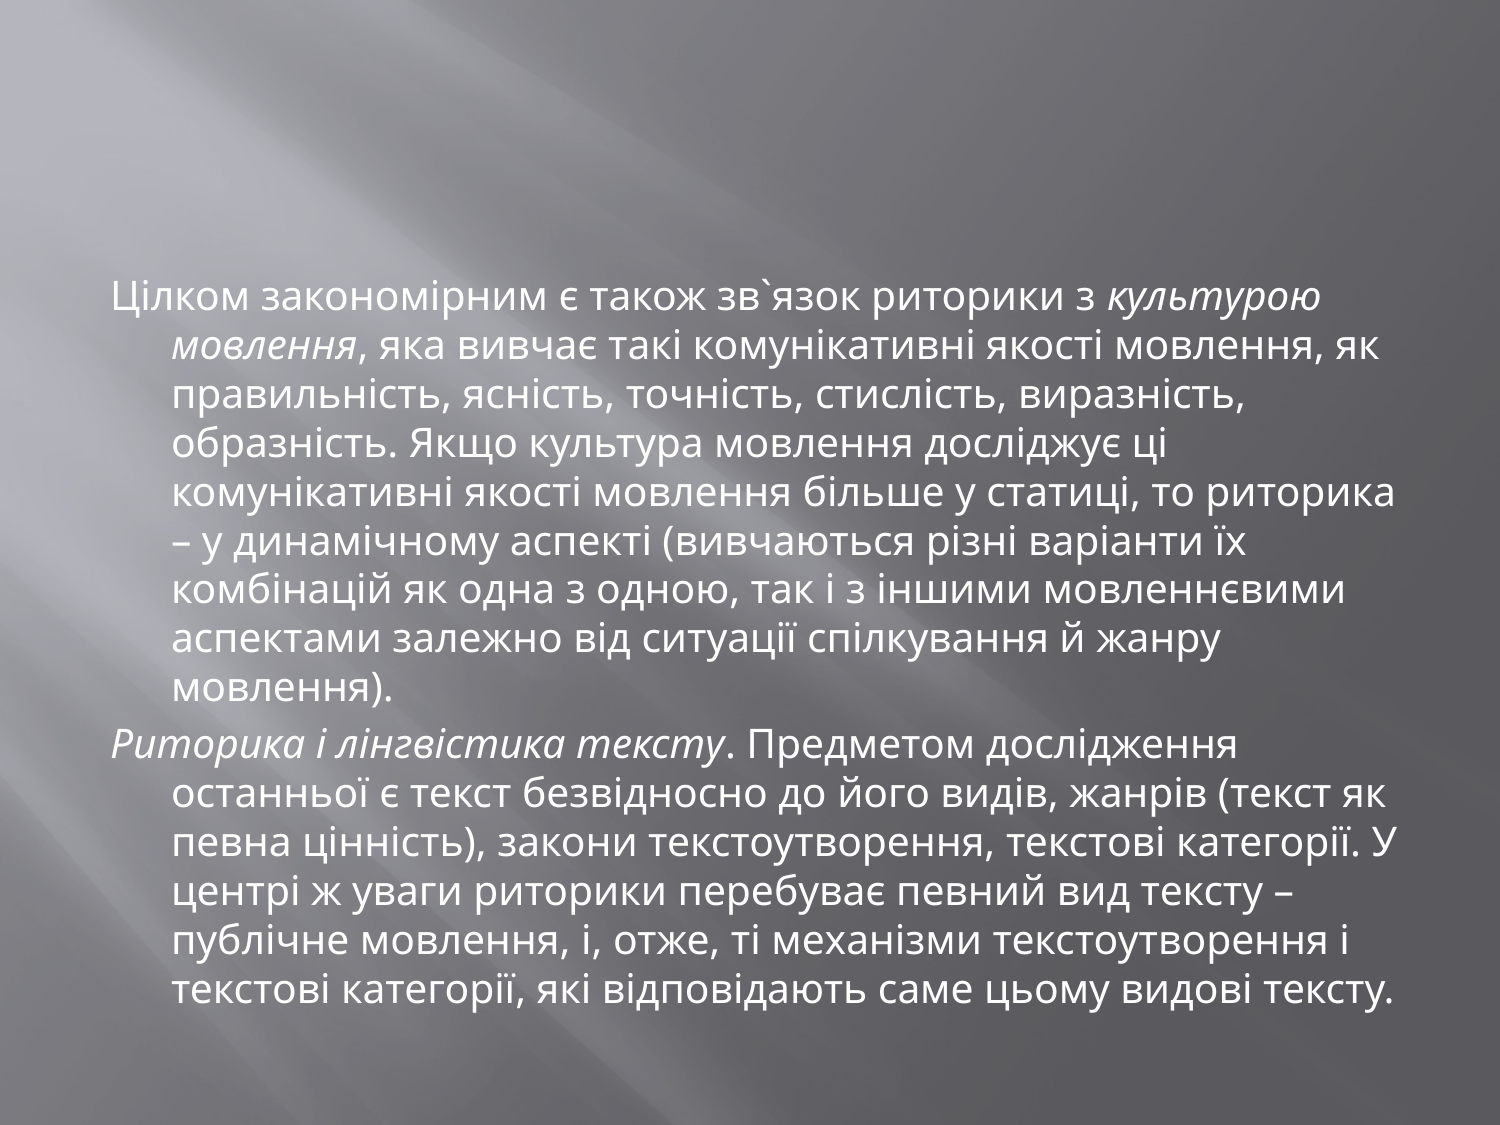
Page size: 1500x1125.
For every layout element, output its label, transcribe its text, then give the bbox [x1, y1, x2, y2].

list Цілком закономірним є також зв`язок риторики з культурою мовлення, яка вивчає такі комунікативні якості мовлення, як правильність, ясність, точність, стислість, виразність, образність. Якщо культура мовлення досліджує ці комунікативні якості мовлення більше у статиці, то риторика – у динамічному аспекті (вивчаються різні варіанти їх комбінацій як одна з одною, так і з іншими мовленнєвими аспектами залежно від ситуації спілкування й жанру мовлення). Риторика і лінгвістика тексту. Предметом дослідження останньої є текст безвідносно до його видів, жанрів (текст як певна цінність), закони текстоутворення, текстові категорії. У центрі ж уваги риторики перебуває певний вид тексту – публічне мовлення, і, отже, ті механізми текстоутворення і текстові категорії, які відповідають саме цьому видові тексту. [75, 262, 1425, 1035]
